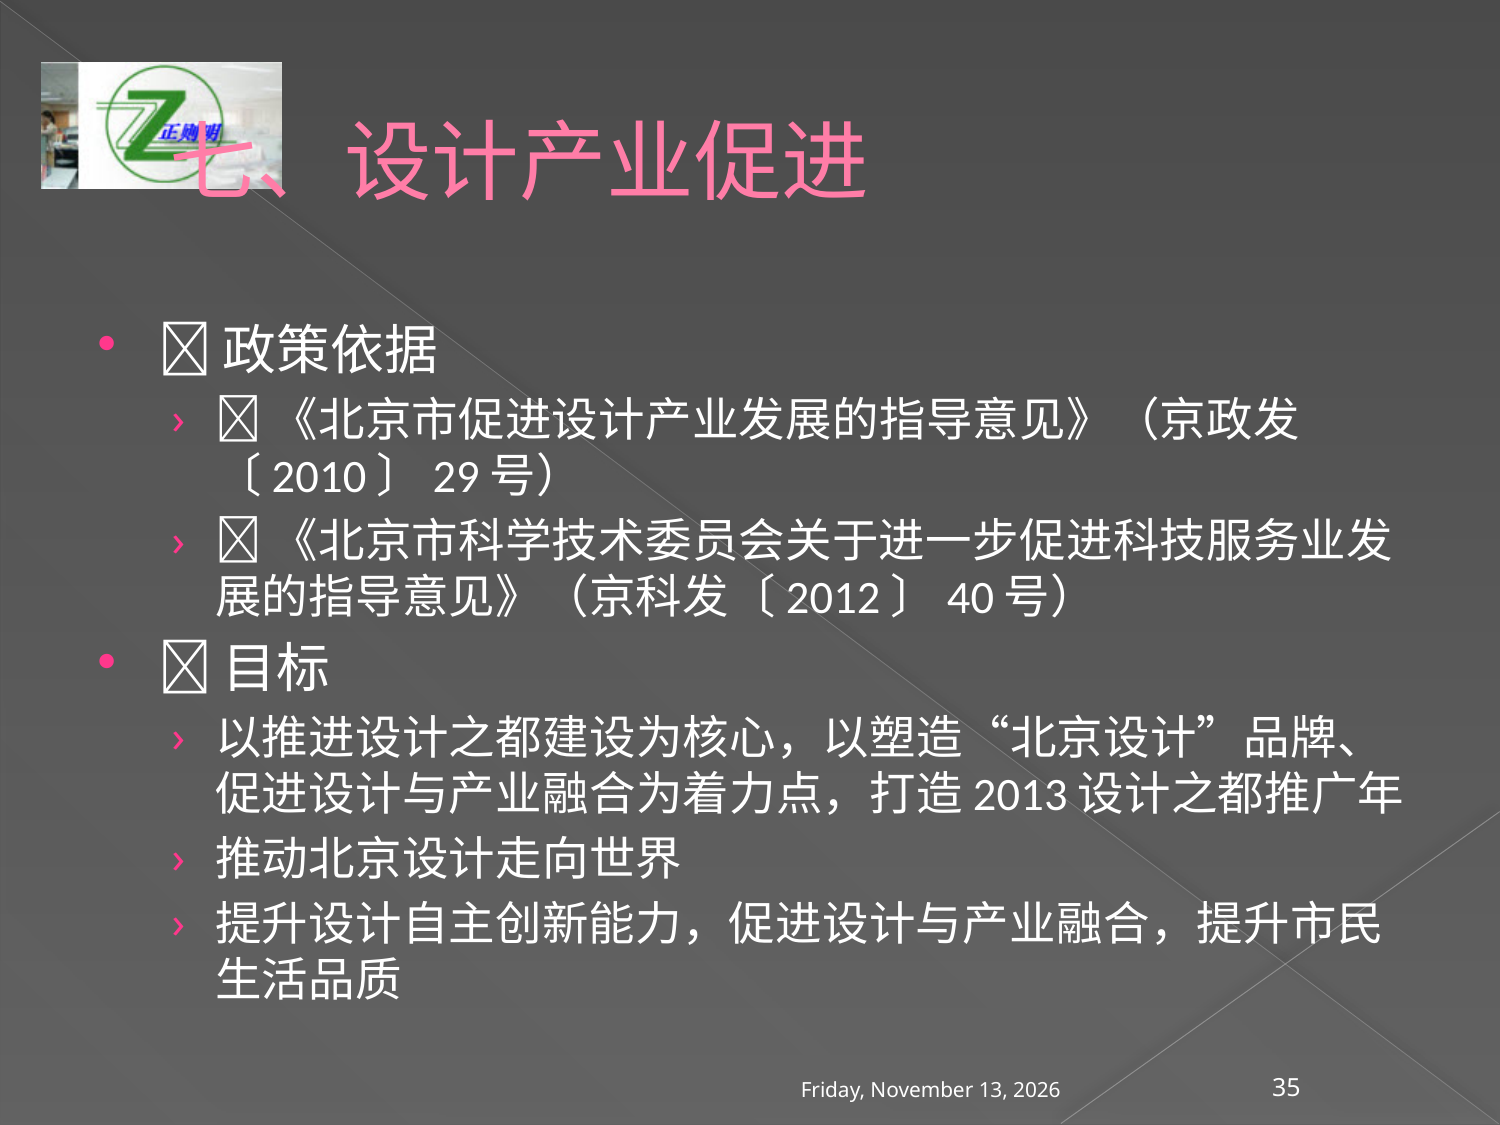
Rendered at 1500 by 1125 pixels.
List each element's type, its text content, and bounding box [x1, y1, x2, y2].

list 政策依据 《北京市促进设计产业发展的指导意见》（京政发〔2010〕29号） 《北京市科学技术委员会关于进一步促进科技服务业发展的指导意见》（京科发〔2012〕40号） 目标 以推进设计之都建设为核心，以塑造“北京设计”品牌、促进设计与产业融合为着力点，打造2013设计之都推广年 推动北京设计走向世界 提升设计自主创新能力，促进设计与产业融合，提升市民生活品质 [75, 308, 1425, 1059]
picture [41, 62, 75, 189]
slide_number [786, 1063, 1136, 1113]
slide_number 35 [1245, 1063, 1328, 1113]
title 七、设计产业促进 [75, 43, 1425, 274]
